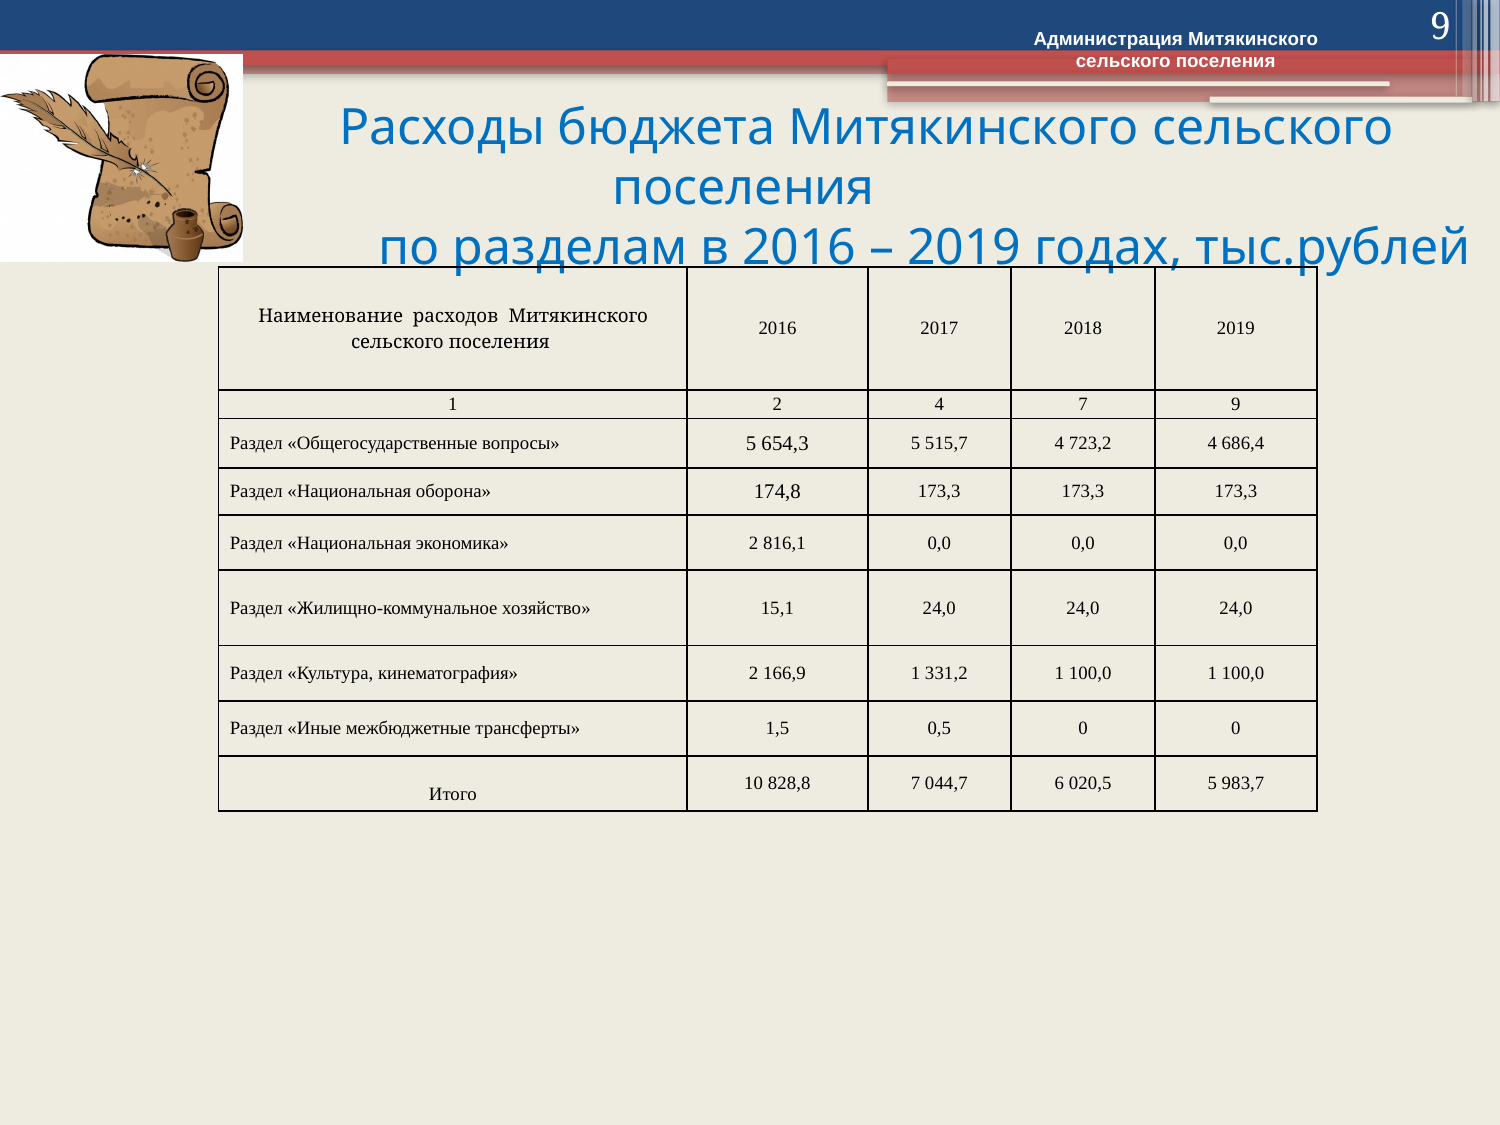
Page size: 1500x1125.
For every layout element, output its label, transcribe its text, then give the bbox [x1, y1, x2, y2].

table_cell 9 [1156, 391, 1316, 418]
table_cell 24,0 [1012, 571, 1154, 645]
table_cell 4 [869, 391, 1010, 418]
table_cell 1 331,2 [869, 646, 1010, 700]
table_cell 1,5 [688, 702, 867, 755]
table_header 2018 [1012, 268, 1154, 389]
table_cell Раздел «Жилищно-коммунальное хозяйство» [219, 571, 686, 645]
table_cell 24,0 [1156, 571, 1316, 645]
table_cell 173,3 [1012, 469, 1154, 514]
table_cell Раздел «Иные межбюджетные трансферты» [219, 702, 686, 755]
table_cell 173,3 [869, 469, 1010, 514]
table_cell 4 686,4 [1156, 419, 1316, 467]
table_cell 15,1 [688, 571, 867, 645]
table_header 2019 [1156, 268, 1316, 389]
title Расходы бюджета Митякинского сельского поселения по разделам в 2016 – 2019 годах, тыс.рублей [248, 125, 1500, 244]
table_cell Раздел «Общегосударственные вопросы» [219, 419, 686, 467]
table_cell 6 020,5 [1012, 757, 1154, 810]
slide_number 9 [1340, 0, 1466, 61]
table_cell 0 [1156, 702, 1316, 755]
table_cell 174,8 [688, 469, 867, 514]
picture [0, 54, 243, 263]
table_cell 1 [219, 391, 686, 418]
table_cell Итого [219, 757, 686, 810]
table_cell 5 515,7 [869, 419, 1010, 467]
table_cell 24,0 [869, 571, 1010, 645]
table_cell 173,3 [1156, 469, 1316, 514]
table_cell Раздел «Национальная экономика» [219, 516, 686, 569]
table_cell Раздел «Культура, кинематография» [219, 646, 686, 700]
table_cell 1 100,0 [1012, 646, 1154, 700]
table_cell 4 723,2 [1012, 419, 1154, 467]
table_cell 0,0 [1012, 516, 1154, 569]
table_cell 1 100,0 [1156, 646, 1316, 700]
table_cell 0,0 [1156, 516, 1316, 569]
table_header Наименование расходов Митякинского сельского поселения [219, 268, 686, 389]
table_cell 5 654,3 [688, 419, 867, 467]
table_cell 0,0 [869, 516, 1010, 569]
text_box Администрация Митякинского сельского поселения [942, 19, 1409, 79]
table_cell 5 983,7 [1156, 757, 1316, 810]
table_cell 2 [688, 391, 867, 418]
table_cell 2 816,1 [688, 516, 867, 569]
table_cell 2 166,9 [688, 646, 867, 700]
table_cell 0 [1012, 702, 1154, 755]
table_cell 0,5 [869, 702, 1010, 755]
table_header 2017 [869, 268, 1010, 389]
table_header 2016 [688, 268, 867, 389]
table_cell 10 828,8 [688, 757, 867, 810]
table_cell 7 044,7 [869, 757, 1010, 810]
table_cell 7 [1012, 391, 1154, 418]
table_cell Раздел «Национальная оборона» [219, 469, 686, 514]
